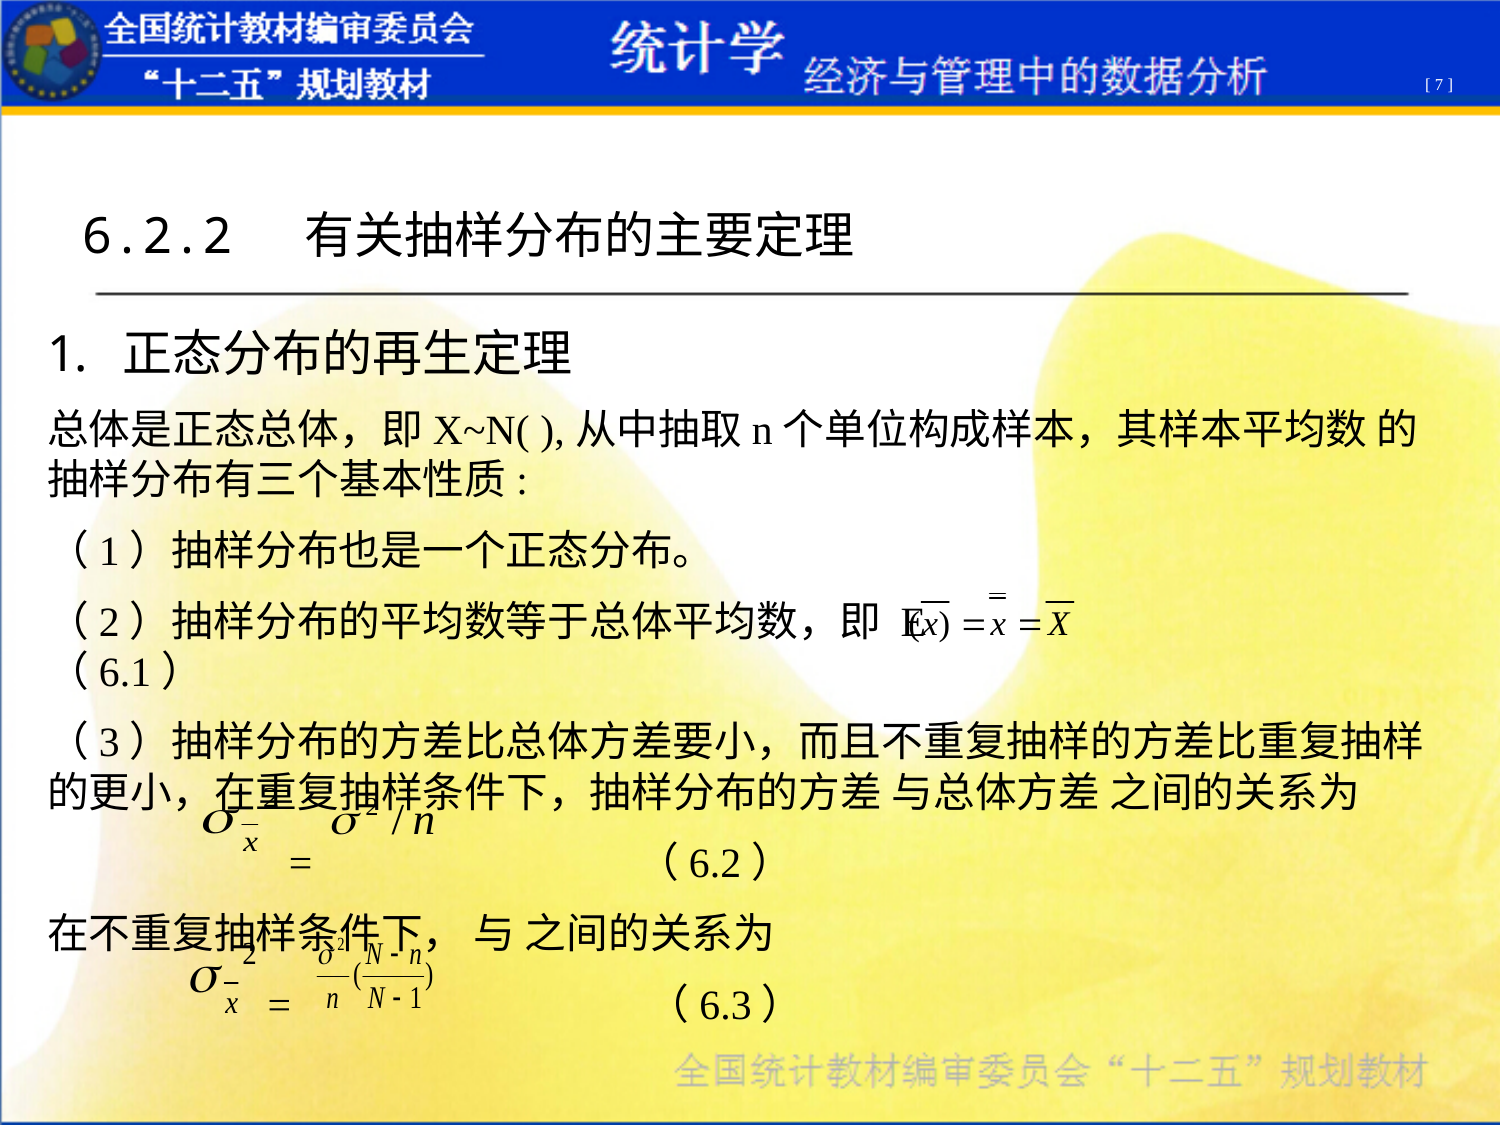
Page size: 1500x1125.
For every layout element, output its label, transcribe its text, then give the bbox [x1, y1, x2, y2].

text_box 6.2.2 有关抽样分布的主要定理 [68, 196, 1450, 271]
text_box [312, 928, 439, 1017]
picture [0, 1, 1500, 1125]
text_box [ 7 ] [1364, 66, 1468, 142]
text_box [194, 774, 290, 863]
text_box 正态分布的再生定理 总体是正态总体，即X~N( ),从中抽取n个单位构成样本，其样本平均数 的抽样分布有三个基本性质: （1）抽样分布也是一个正态分布。 （2）抽样分布的平均数等于总体平均数，即 E （6.1） （3）抽样分布的方差比总体方差要小，而且不重复抽样的方差比重复抽样的更小，在重复抽样条件下，抽样分布的方差 与总体方差 之间的关系为 = （6.2） 在不重复抽样条件下， 与 之间的关系为 = （6.3） [32, 314, 1451, 1125]
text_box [324, 786, 446, 847]
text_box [182, 928, 266, 1026]
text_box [903, 585, 1081, 650]
